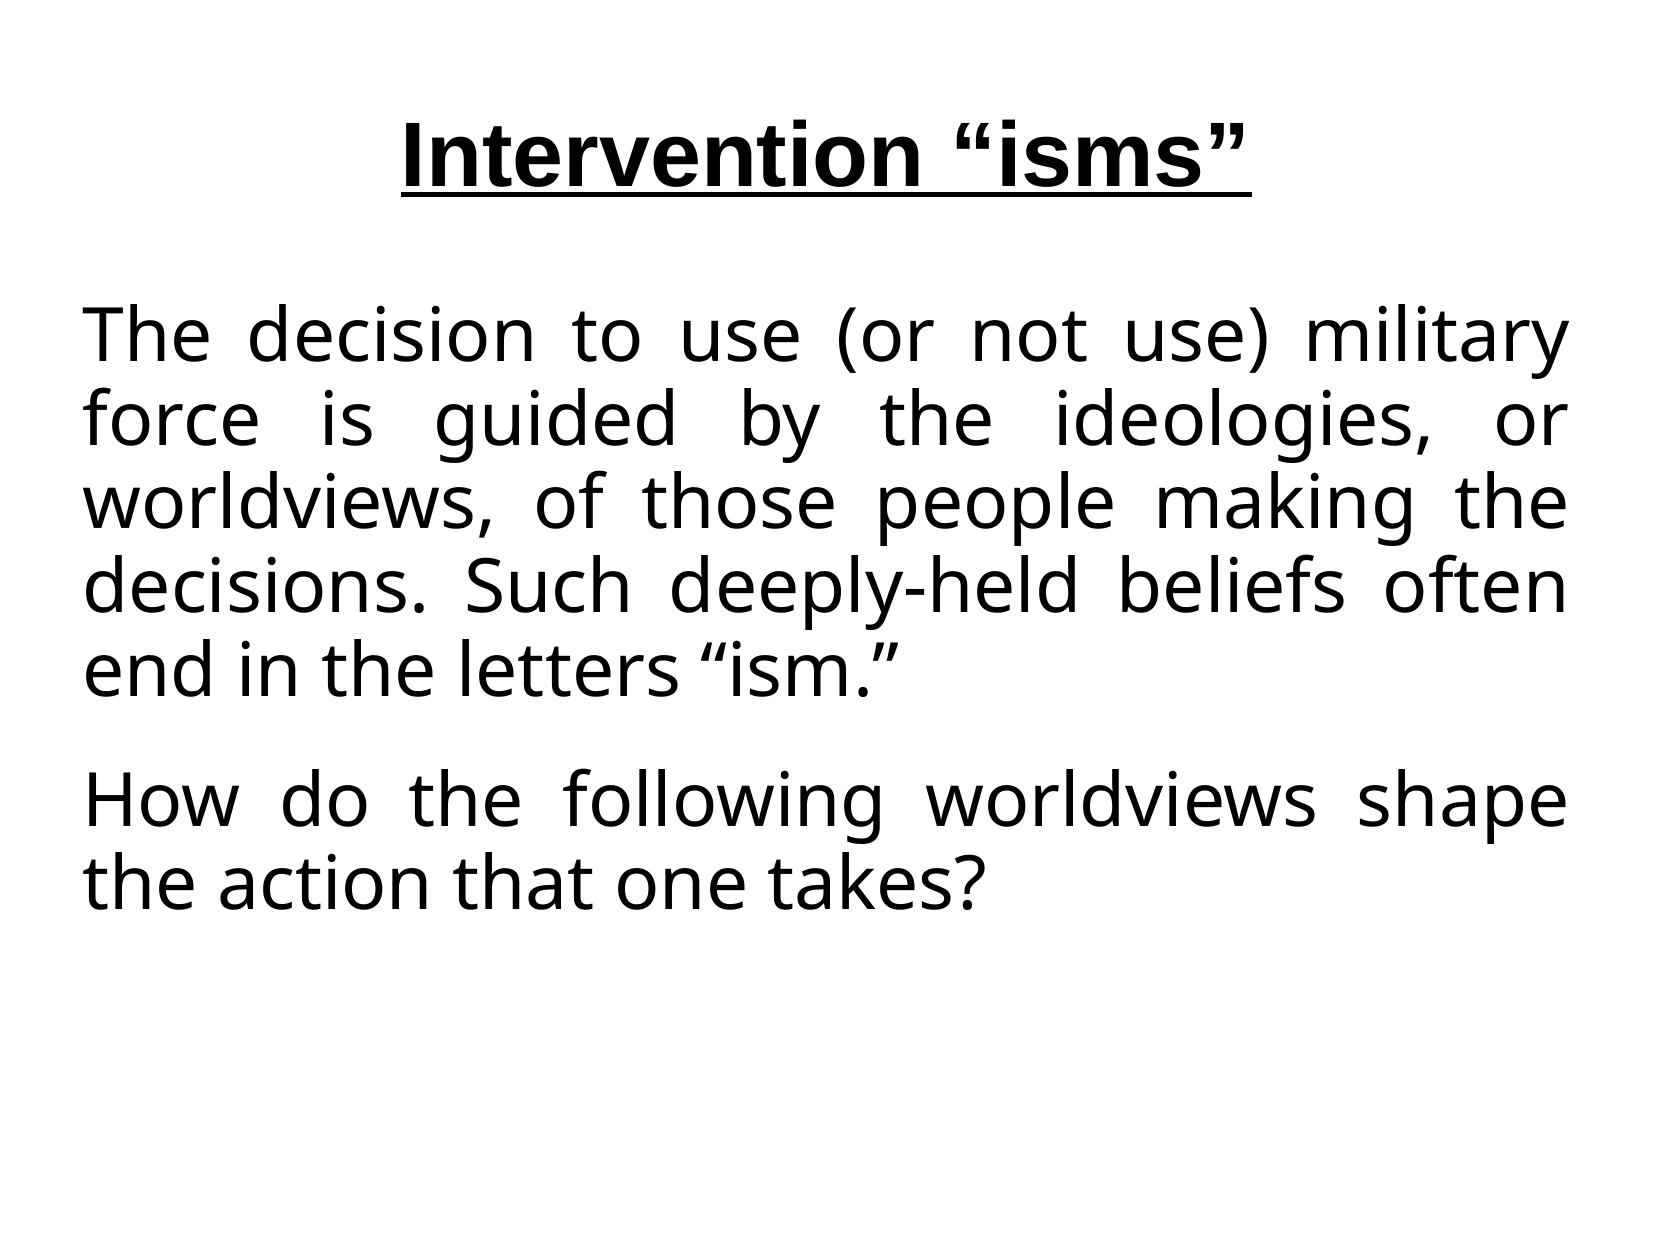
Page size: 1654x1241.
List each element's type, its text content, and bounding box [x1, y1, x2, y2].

text_box Intervention “isms” [82, 49, 1571, 257]
text_box The decision to use (or not use) military force is guided by the ideologies, or worldviews, of those people making the decisions. Such deeply-held beliefs often end in the letters “ism.” How do the following worldviews shape the action that one takes? [82, 290, 1571, 1109]
